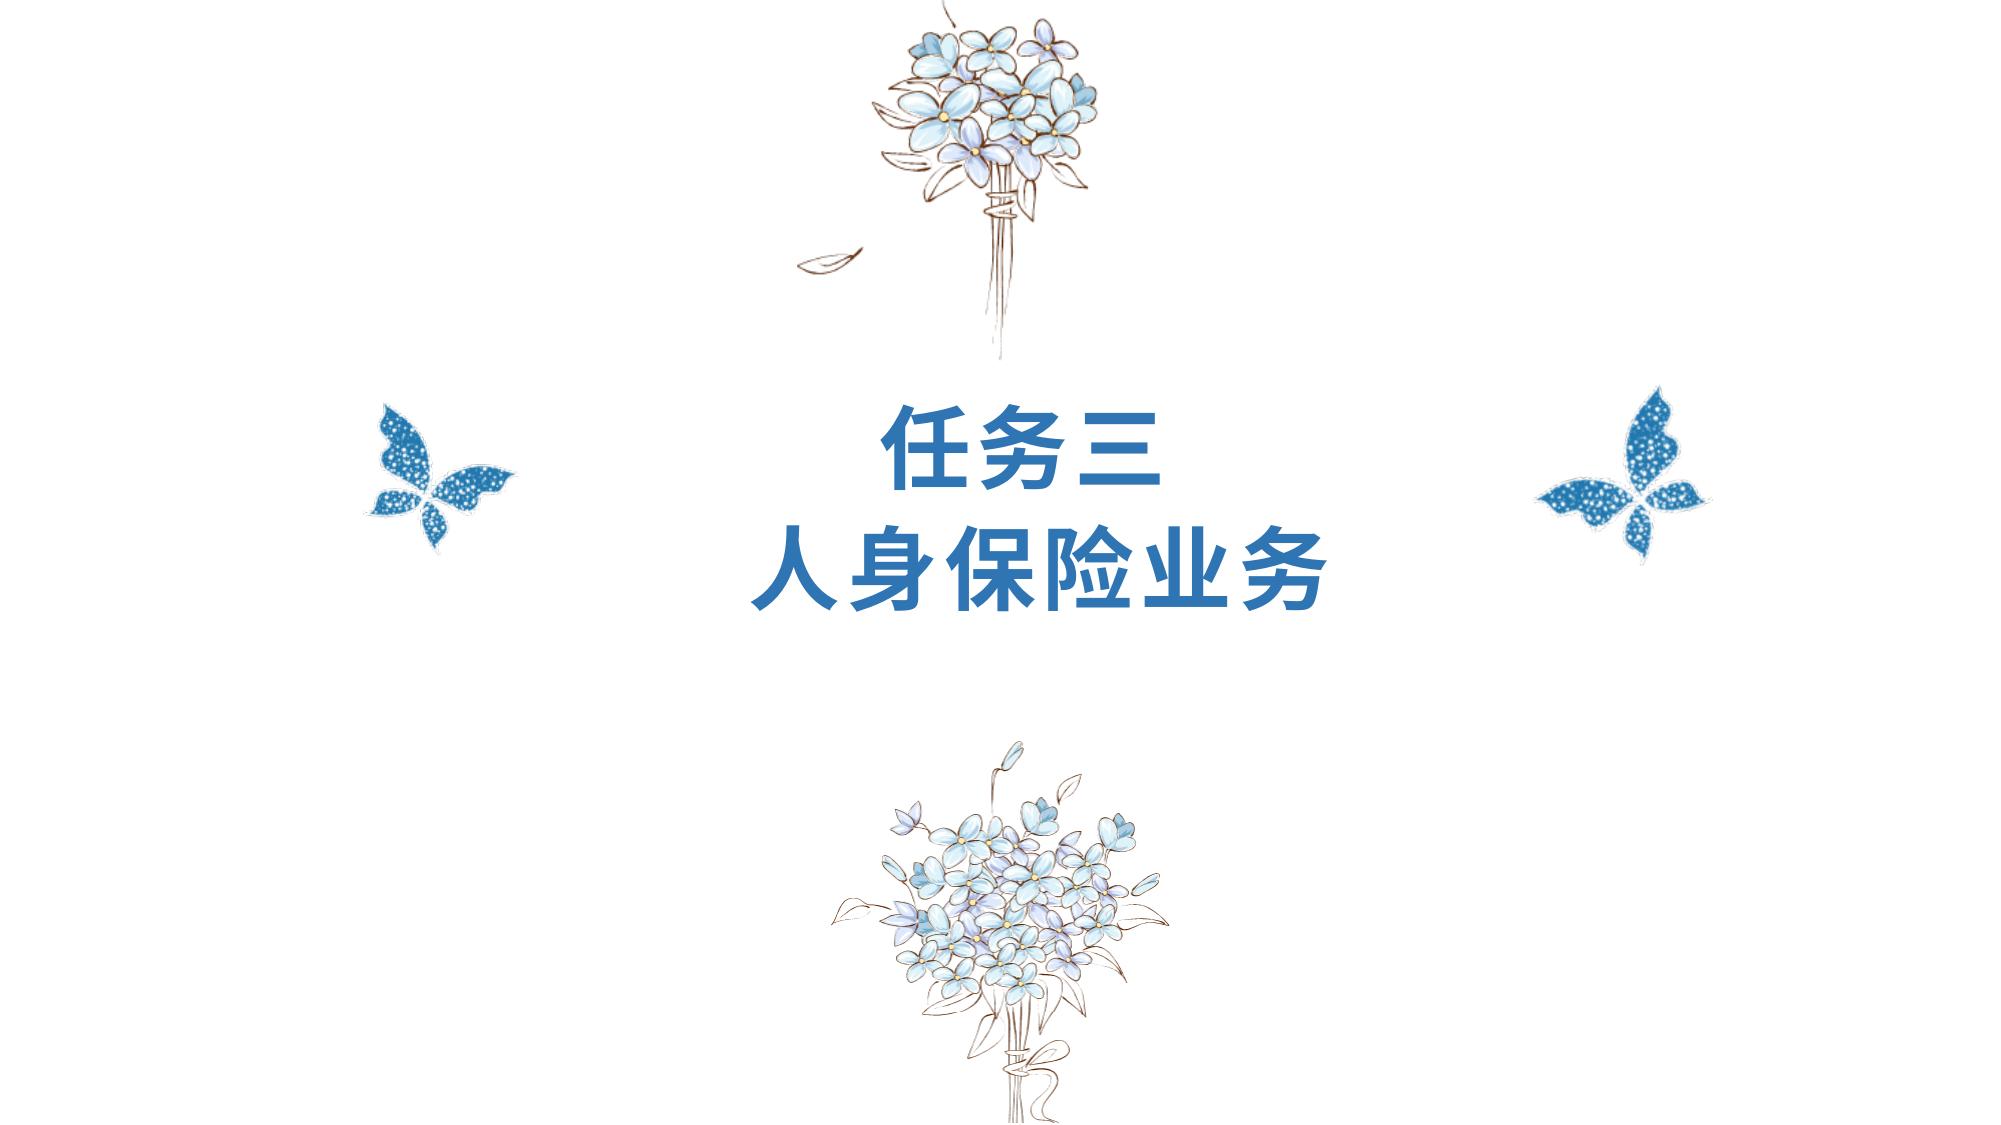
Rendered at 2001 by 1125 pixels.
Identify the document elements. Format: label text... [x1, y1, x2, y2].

picture [831, 741, 1170, 1123]
title 任务三 人身保险业务 [515, 373, 1564, 630]
picture [1564, 380, 1724, 586]
picture [797, 0, 1099, 362]
picture [363, 402, 515, 556]
